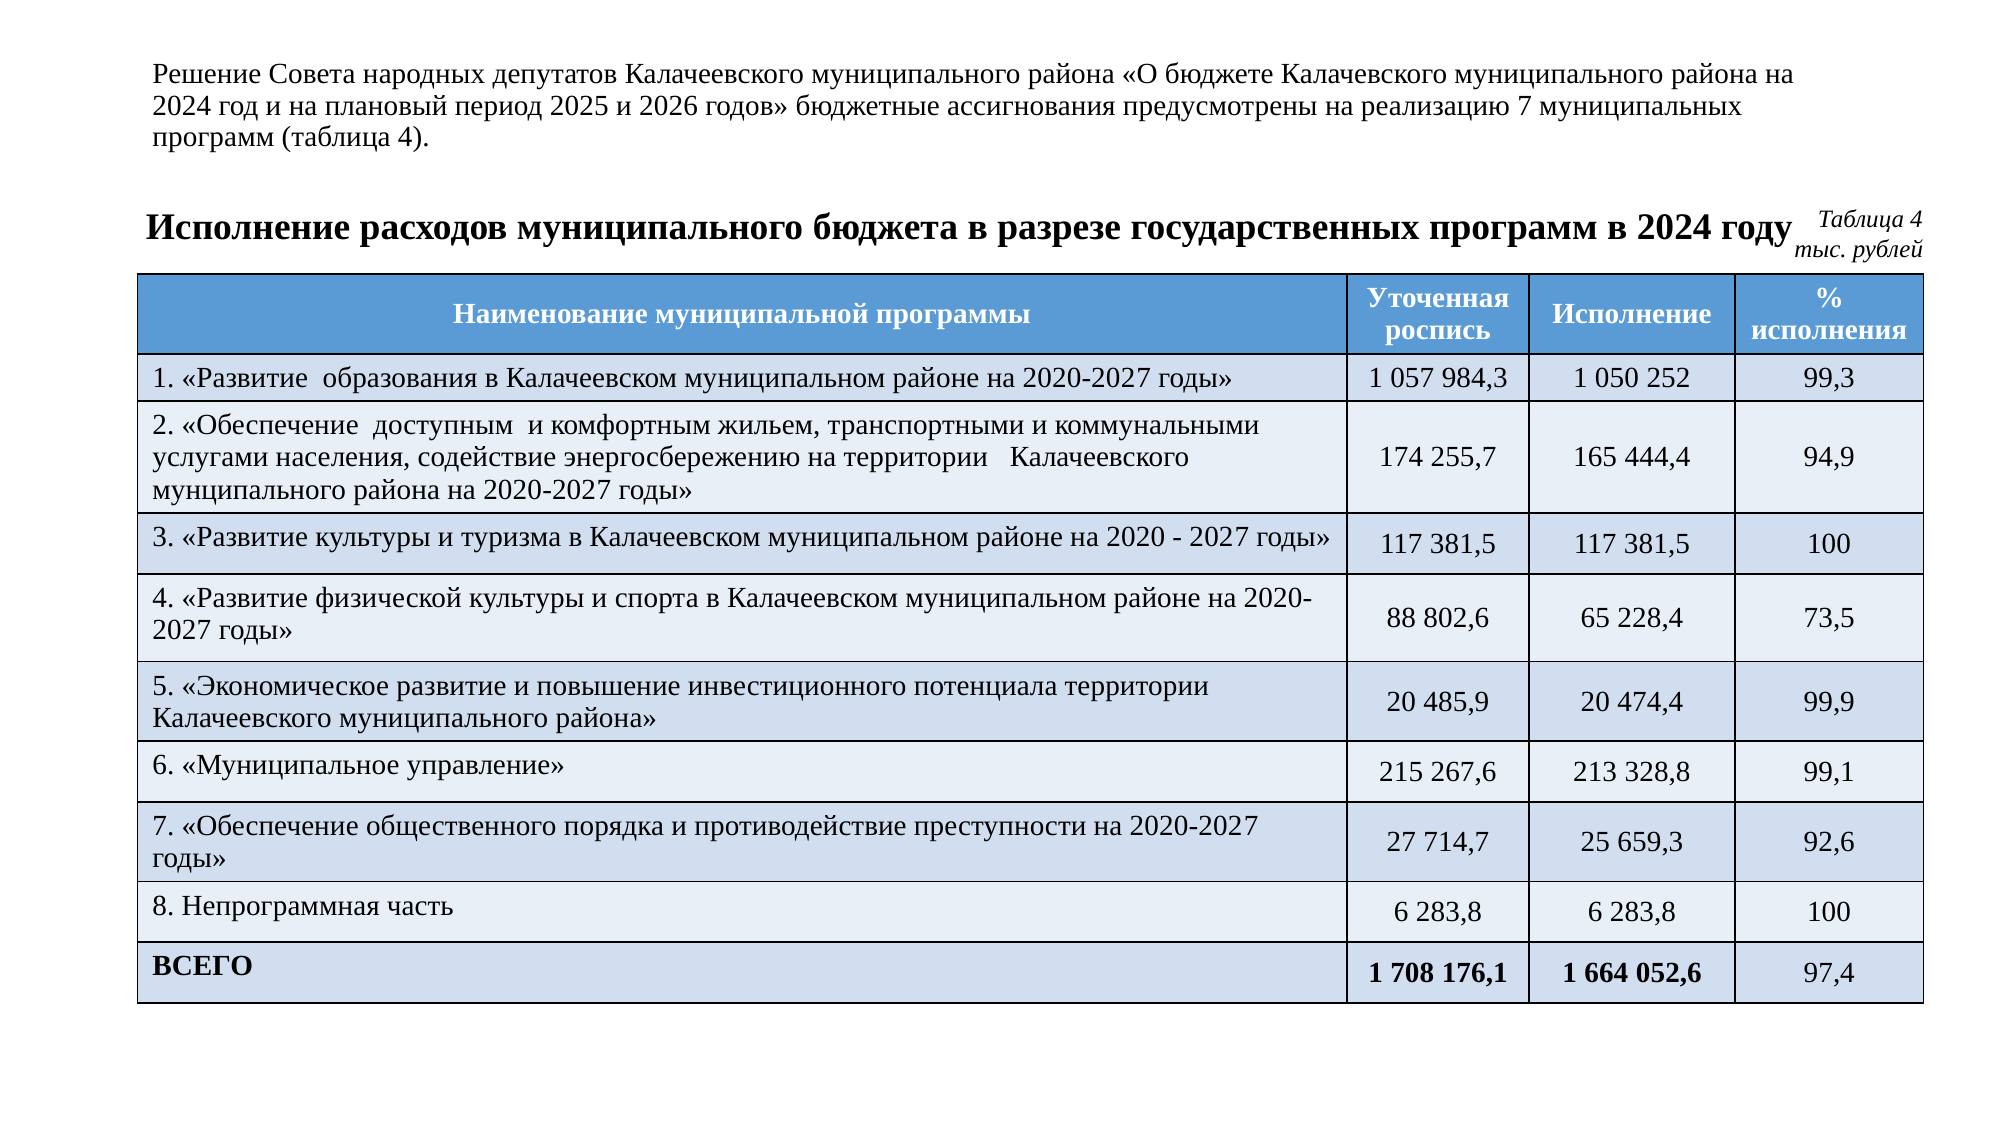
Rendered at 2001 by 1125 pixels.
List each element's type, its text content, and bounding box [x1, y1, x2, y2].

table_cell 2. «Обеспечение доступным и комфортным жильем, транспортными и коммунальными услугами населения, содействие энергосбережению на территории Калачеевского мунципального района на 2020-2027 годы» [138, 402, 1346, 512]
table_header % исполнения [1736, 275, 1923, 353]
table_cell 100 [1736, 882, 1923, 941]
table_cell 65 228,4 [1530, 575, 1734, 661]
table_cell 174 255,7 [1348, 402, 1528, 512]
table_cell 99,9 [1736, 662, 1923, 740]
table_cell 73,5 [1736, 575, 1923, 661]
table_header Исполнение [1530, 275, 1734, 353]
table_cell 88 802,6 [1348, 575, 1528, 661]
table_cell 1 057 984,3 [1348, 355, 1528, 400]
table_cell 6 283,8 [1348, 882, 1528, 941]
table_cell 25 659,3 [1530, 803, 1734, 881]
table_header Уточенная роспись [1348, 275, 1528, 353]
text_box Исполнение расходов муниципального бюджета в разрезе государственных программ в 2024 году [130, 194, 1779, 255]
text_box Таблица 4 тыс. рублей [1779, 194, 1938, 270]
table_cell 6 283,8 [1530, 882, 1734, 941]
table_cell 213 328,8 [1530, 742, 1734, 801]
table_cell 92,6 [1736, 803, 1923, 881]
table_cell 6. «Муниципальное управление» [138, 742, 1346, 801]
table_cell 94,9 [1736, 402, 1923, 512]
table_cell 27 714,7 [1348, 803, 1528, 881]
table_cell 7. «Обеспечение общественного порядка и противодействие преступности на 2020-2027 годы» [138, 803, 1346, 881]
table_cell 5. «Экономическое развитие и повышение инвестиционного потенциала территории Калачеевского муниципального района» [138, 662, 1346, 740]
table_cell 117 381,5 [1348, 514, 1528, 573]
table_cell 165 444,4 [1530, 402, 1734, 512]
table_cell 1 664 052,6 [1530, 943, 1734, 1002]
table_cell 99,1 [1736, 742, 1923, 801]
table_header Наименование муниципальной программы [138, 275, 1346, 353]
table_cell 1 708 176,1 [1348, 943, 1528, 1002]
table_cell 20 474,4 [1530, 662, 1734, 740]
table_cell 3. «Развитие культуры и туризма в Калачеевском муниципальном районе на 2020 - 2027 годы» [138, 514, 1346, 573]
table_cell 1 050 252 [1530, 355, 1734, 400]
table_cell ВСЕГО [138, 943, 1346, 1002]
table_cell 97,4 [1736, 943, 1923, 1002]
table_cell 1. «Развитие образования в Калачеевском муниципальном районе на 2020-2027 годы» [138, 355, 1346, 400]
table_cell 99,3 [1736, 355, 1923, 400]
table_cell 117 381,5 [1530, 514, 1734, 573]
table_cell 215 267,6 [1348, 742, 1528, 801]
table_cell 8. Непрограммная часть [138, 882, 1346, 941]
table_cell 20 485,9 [1348, 662, 1528, 740]
table_cell 4. «Развитие физической культуры и спорта в Калачеевском муниципальном районе на 2020-2027 годы» [138, 575, 1346, 661]
table_cell 100 [1736, 514, 1923, 573]
list Решение Совета народных депутатов Калачеевского муниципального района «О бюджете Калачевского муниципального района на 2024 год и на плановый период 2025 и 2026 годов» бюджетные ассигнования предусмотрены на реализацию 7 муниципальных программ (таблица 4). [137, 50, 1876, 176]
